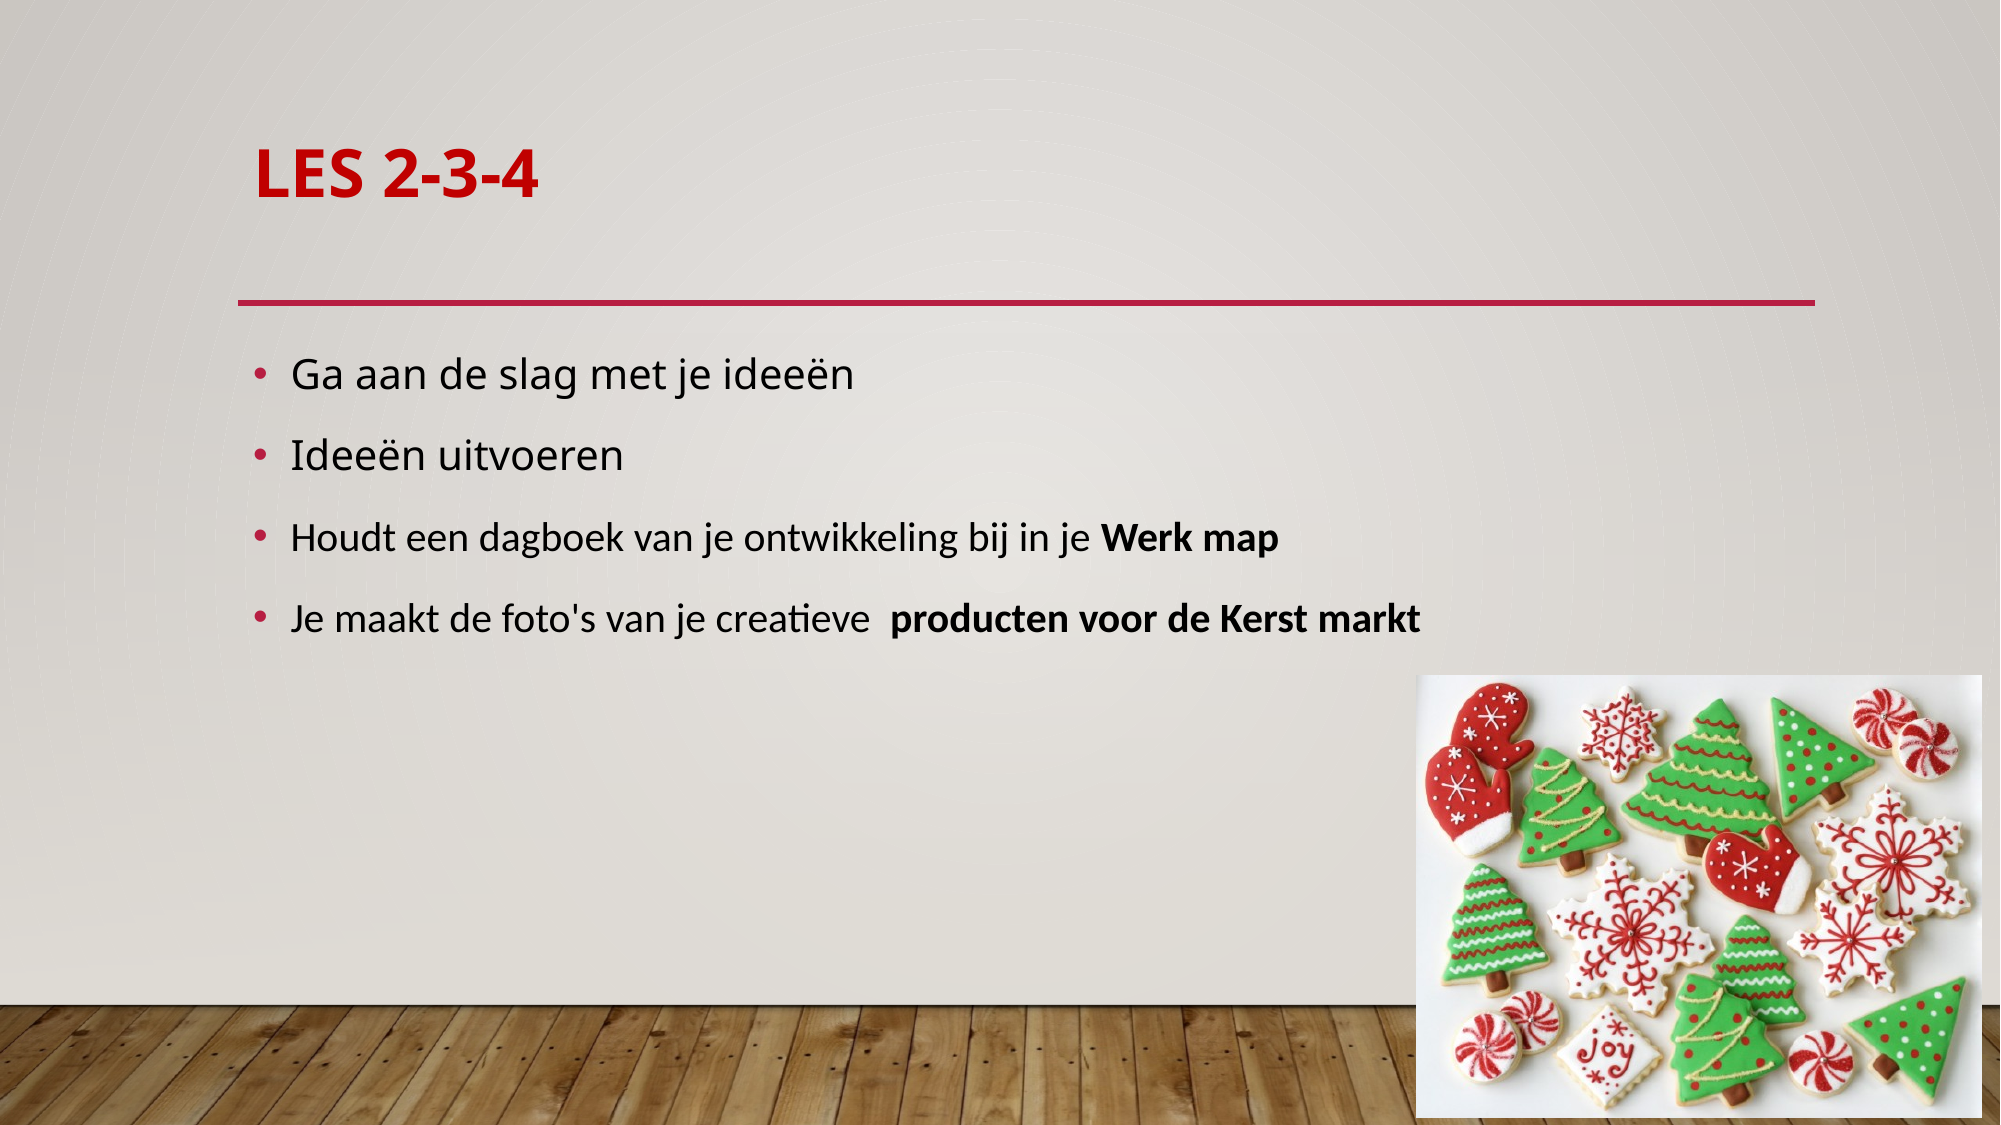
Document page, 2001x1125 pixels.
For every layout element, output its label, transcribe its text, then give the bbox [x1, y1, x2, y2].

title Les 2-3-4 [238, 131, 1814, 305]
picture [0, 675, 2000, 1125]
list Ga aan de slag met je ideeën Ideeën uitvoeren Houdt een dagboek van je ontwikkeling bij in je Werk map Je maakt de foto's van je creatieve producten voor de Kerst markt [238, 330, 1814, 897]
